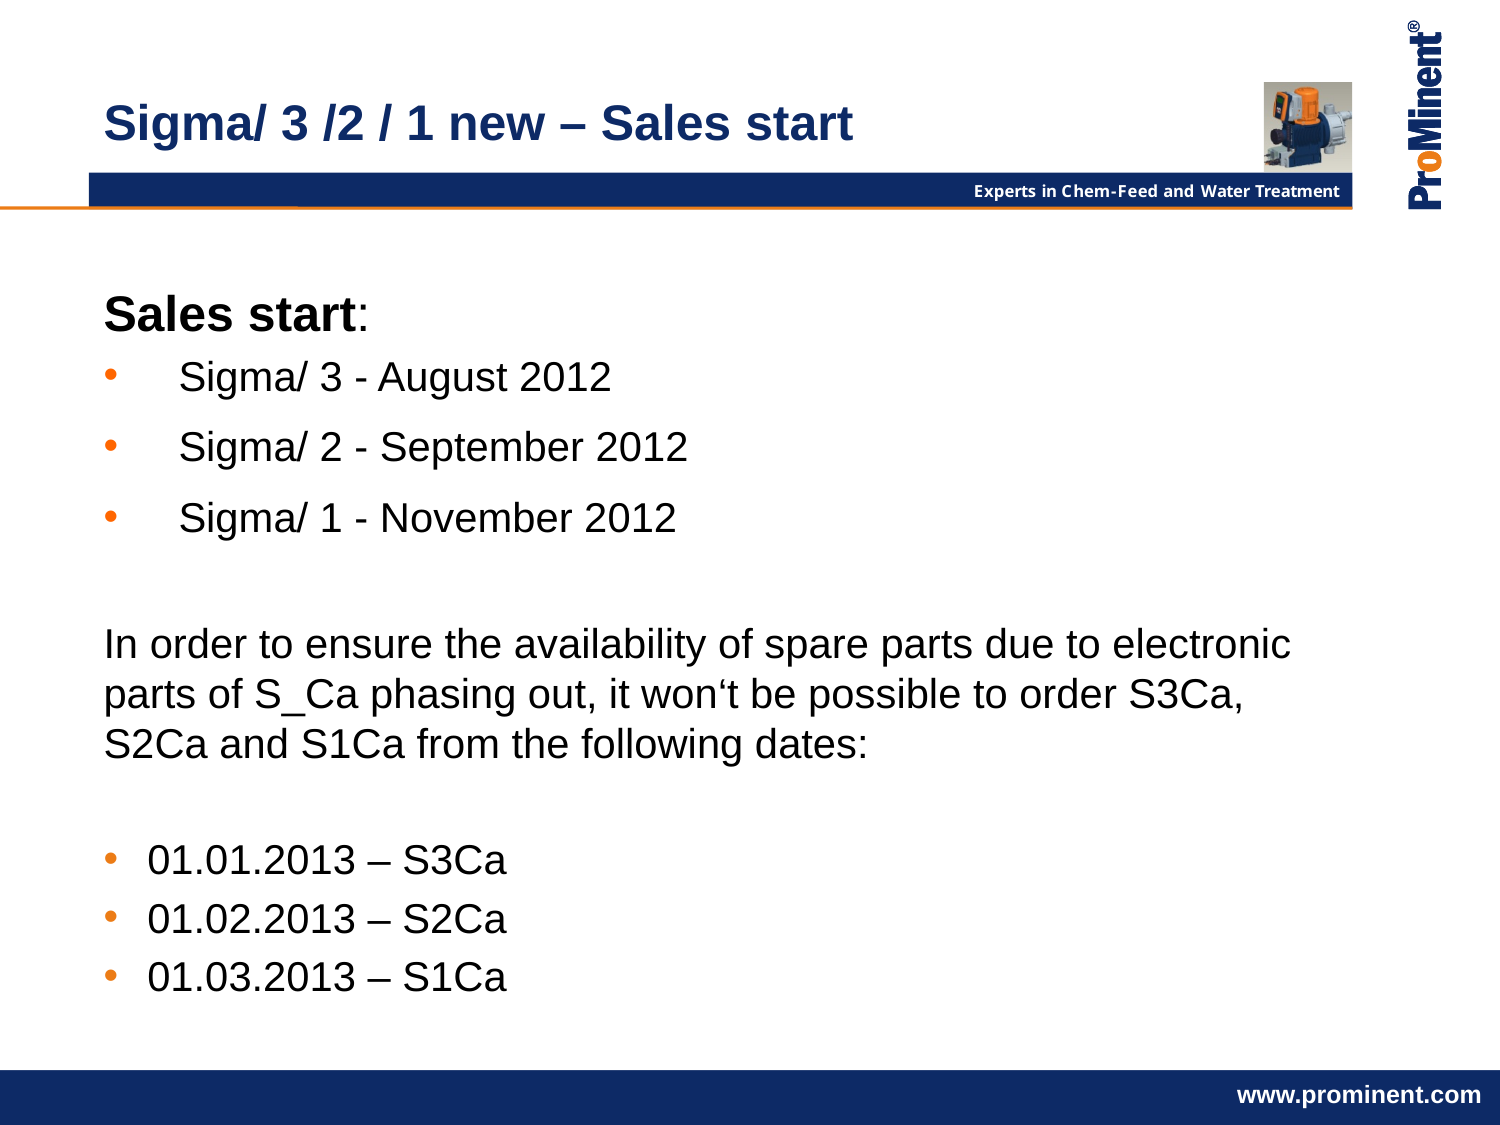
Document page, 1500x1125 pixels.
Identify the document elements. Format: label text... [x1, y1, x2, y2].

title Sigma/ 3 /2 / 1 new – Sales start [88, 45, 1353, 197]
picture [1263, 81, 1353, 173]
list Sales start: Sigma/ 3 - August 2012 Sigma/ 2 - September 2012 Sigma/ 1 - November 2012 In order to ensure the availability of spare parts due to electronic parts of S_Ca phasing out, it won‘t be possible to order S3Ca, S2Ca and S1Ca from the following dates: 01.01.2013 – S3Ca 01.02.2013 – S2Ca 01.03.2013 – S1Ca [88, 243, 1353, 1047]
